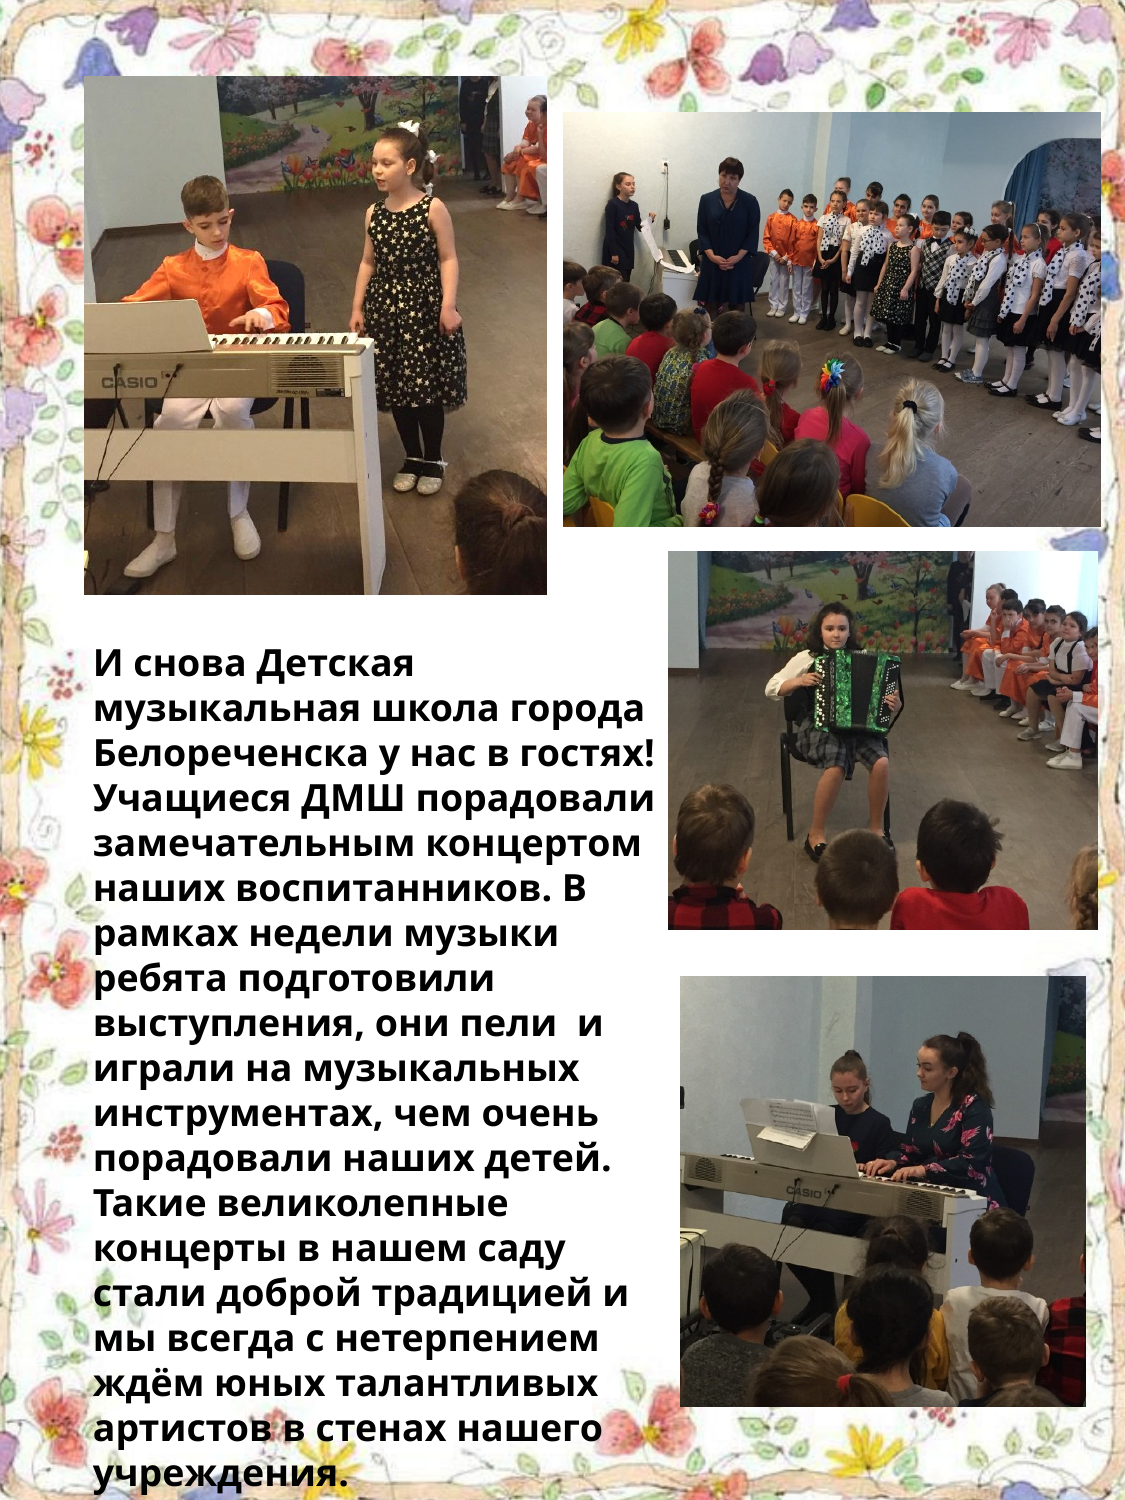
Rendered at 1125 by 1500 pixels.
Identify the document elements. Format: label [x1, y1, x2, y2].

text_box [36, 75, 1101, 1420]
picture [0, 0, 1125, 1500]
